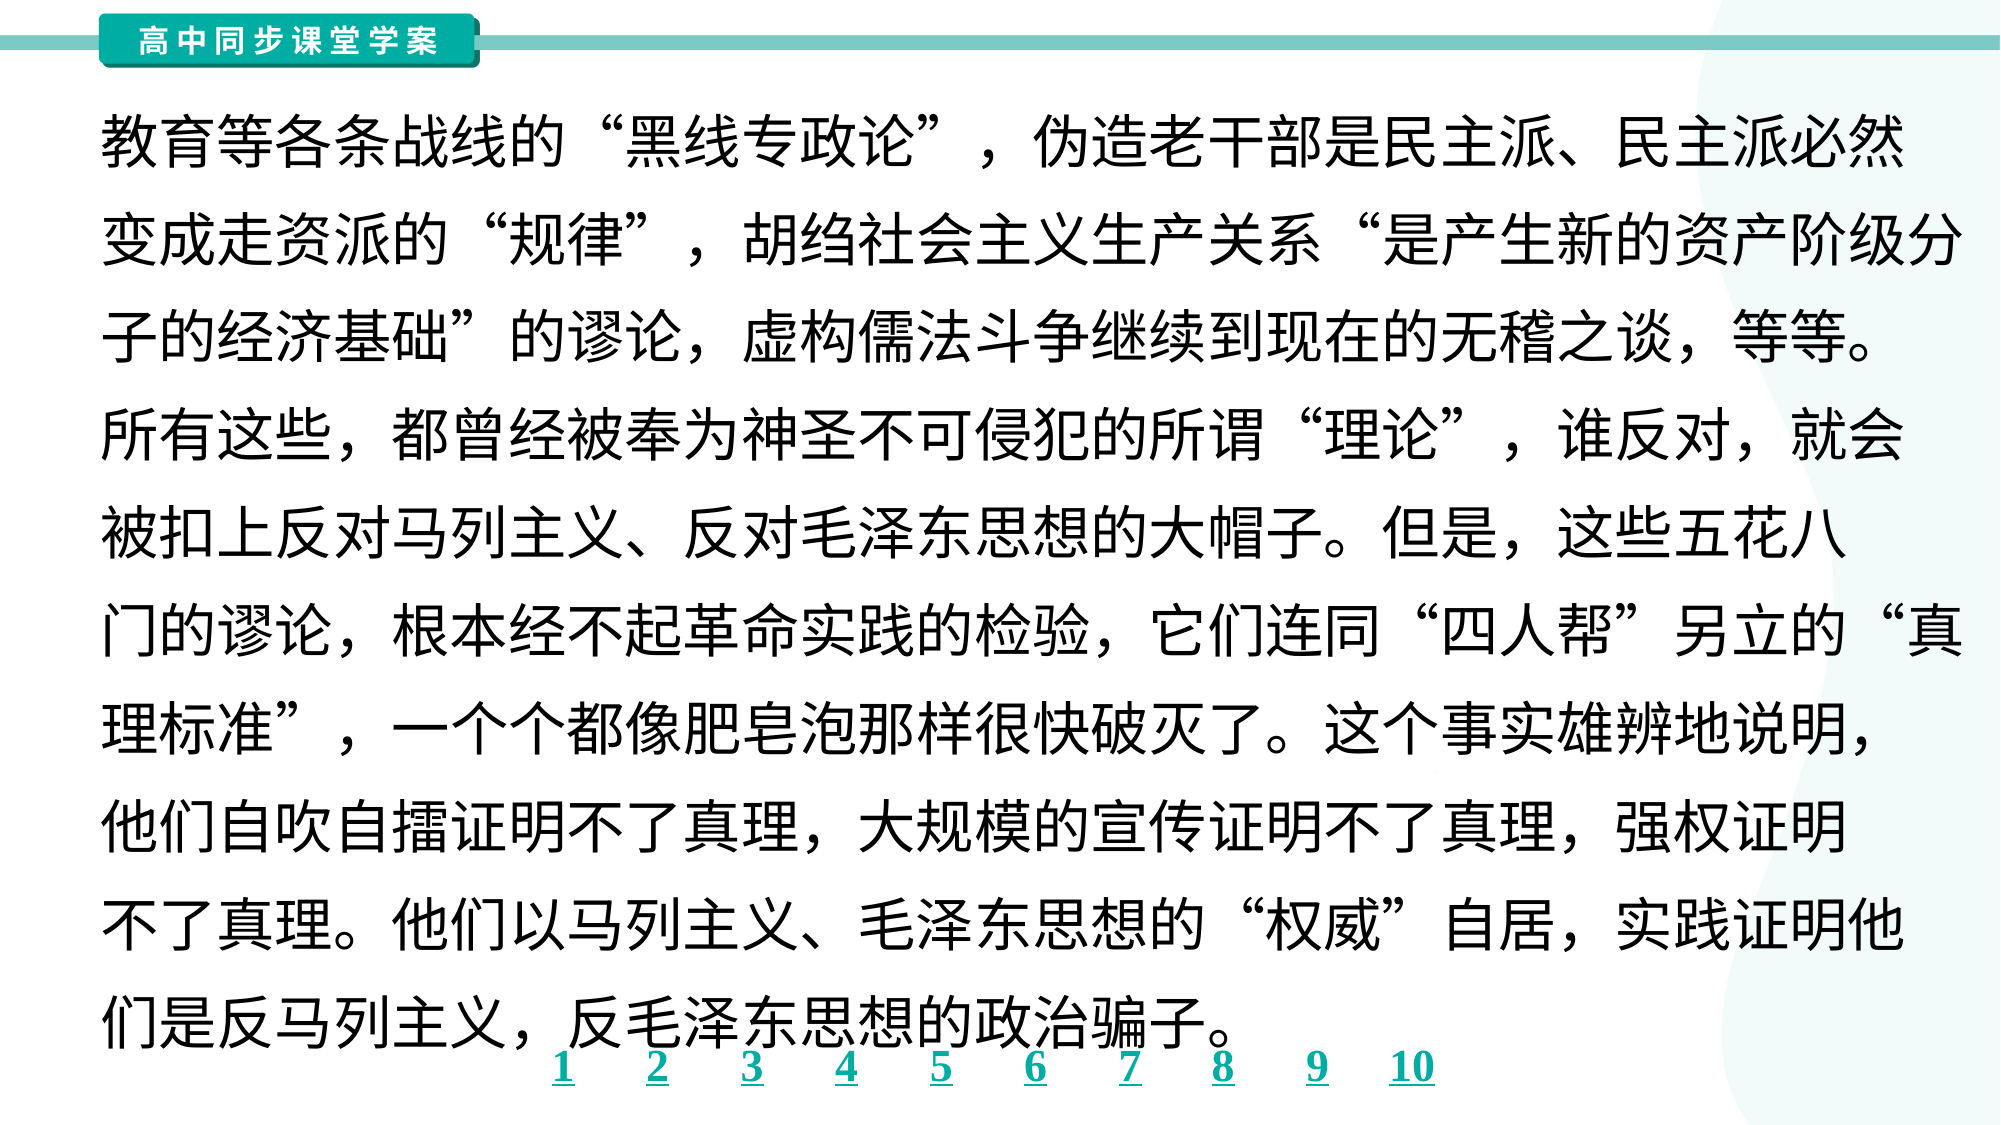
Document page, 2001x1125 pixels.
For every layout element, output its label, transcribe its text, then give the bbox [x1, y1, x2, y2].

picture [0, 0, 2000, 1125]
text_box 教育等各条战线的“黑线专政论”，伪造老干部是民主派、民主派必然 变成走资派的“规律”，胡绉社会主义生产关系“是产生新的资产阶级分 子的经济基础”的谬论，虚构儒法斗争继续到现在的无稽之谈，等等。 所有这些，都曾经被奉为神圣不可侵犯的所谓“理论”，谁反对，就会 被扣上反对马列主义、反对毛泽东思想的大帽子。但是，这些五花八 门的谬论，根本经不起革命实践的检验，它们连同“四人帮”另立的“真 理标准”，一个个都像肥皂泡那样很快破灭了。这个事实雄辨地说明， 他们自吹自擂证明不了真理，大规模的宣传证明不了真理，强权证明 不了真理。他们以马列主义、毛泽东思想的“权威”自居，实践证明他 们是反马列主义，反毛泽东思想的政治骗子。 [100, 76, 1899, 1056]
